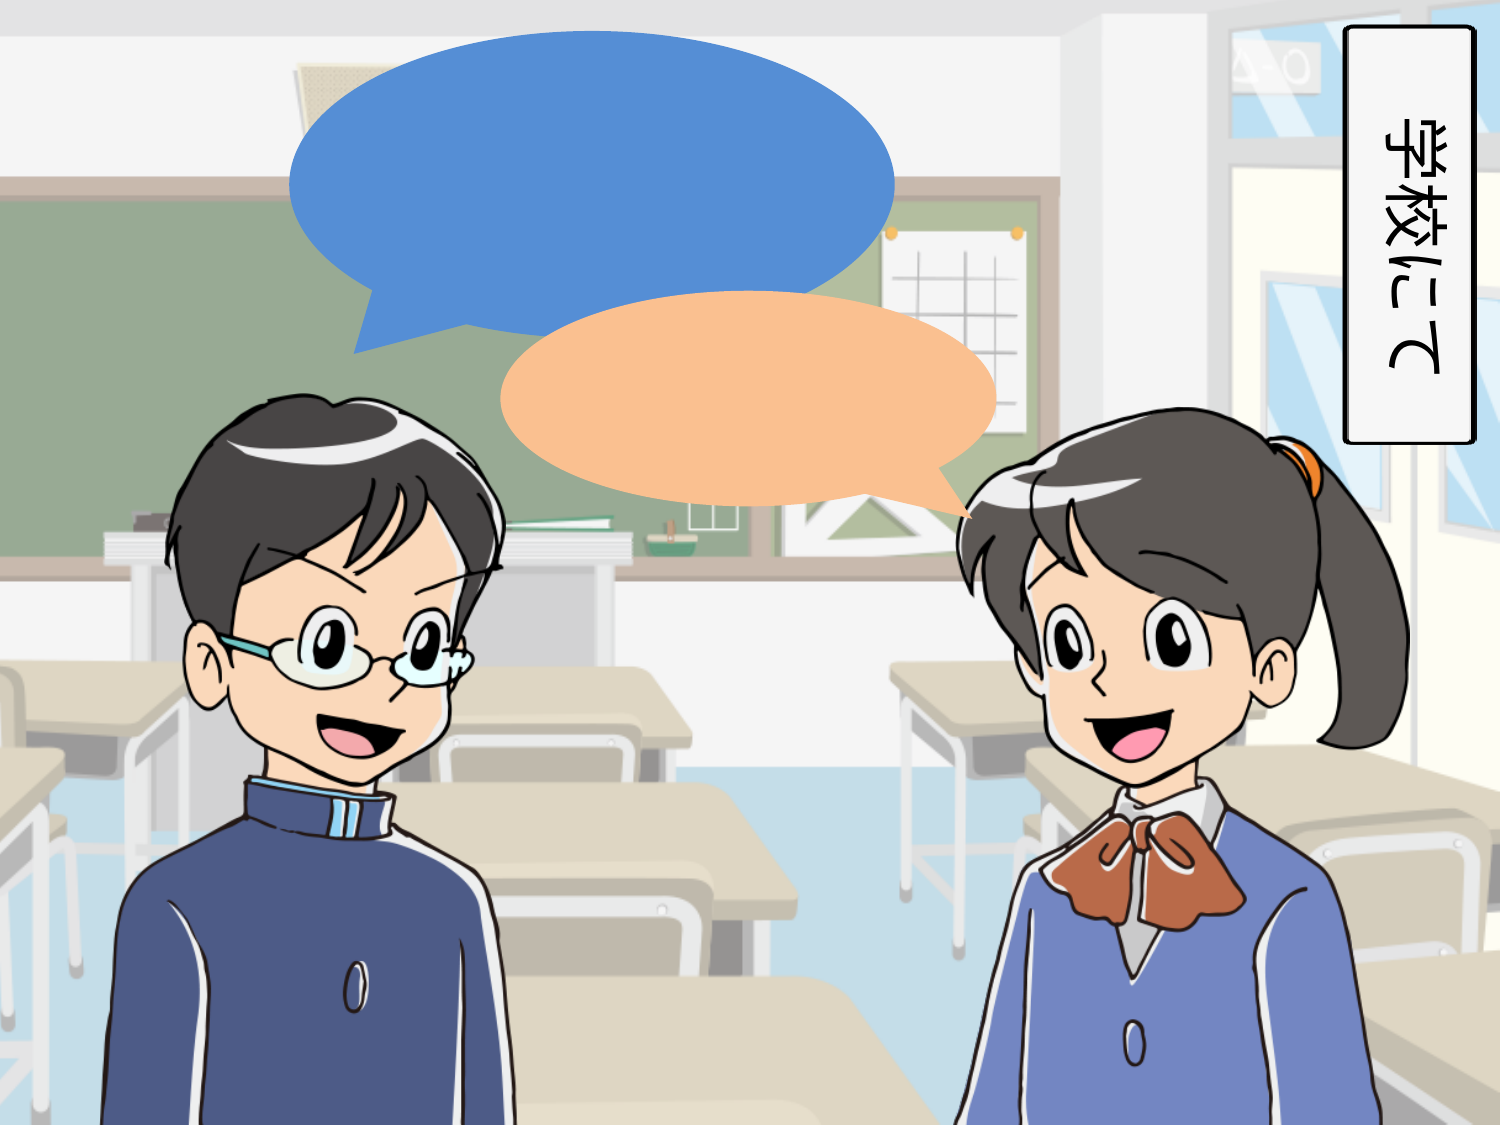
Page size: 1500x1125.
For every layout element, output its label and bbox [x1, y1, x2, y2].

text_box [951, 406, 1410, 1125]
text_box [99, 393, 519, 1125]
picture [0, 0, 1500, 1125]
